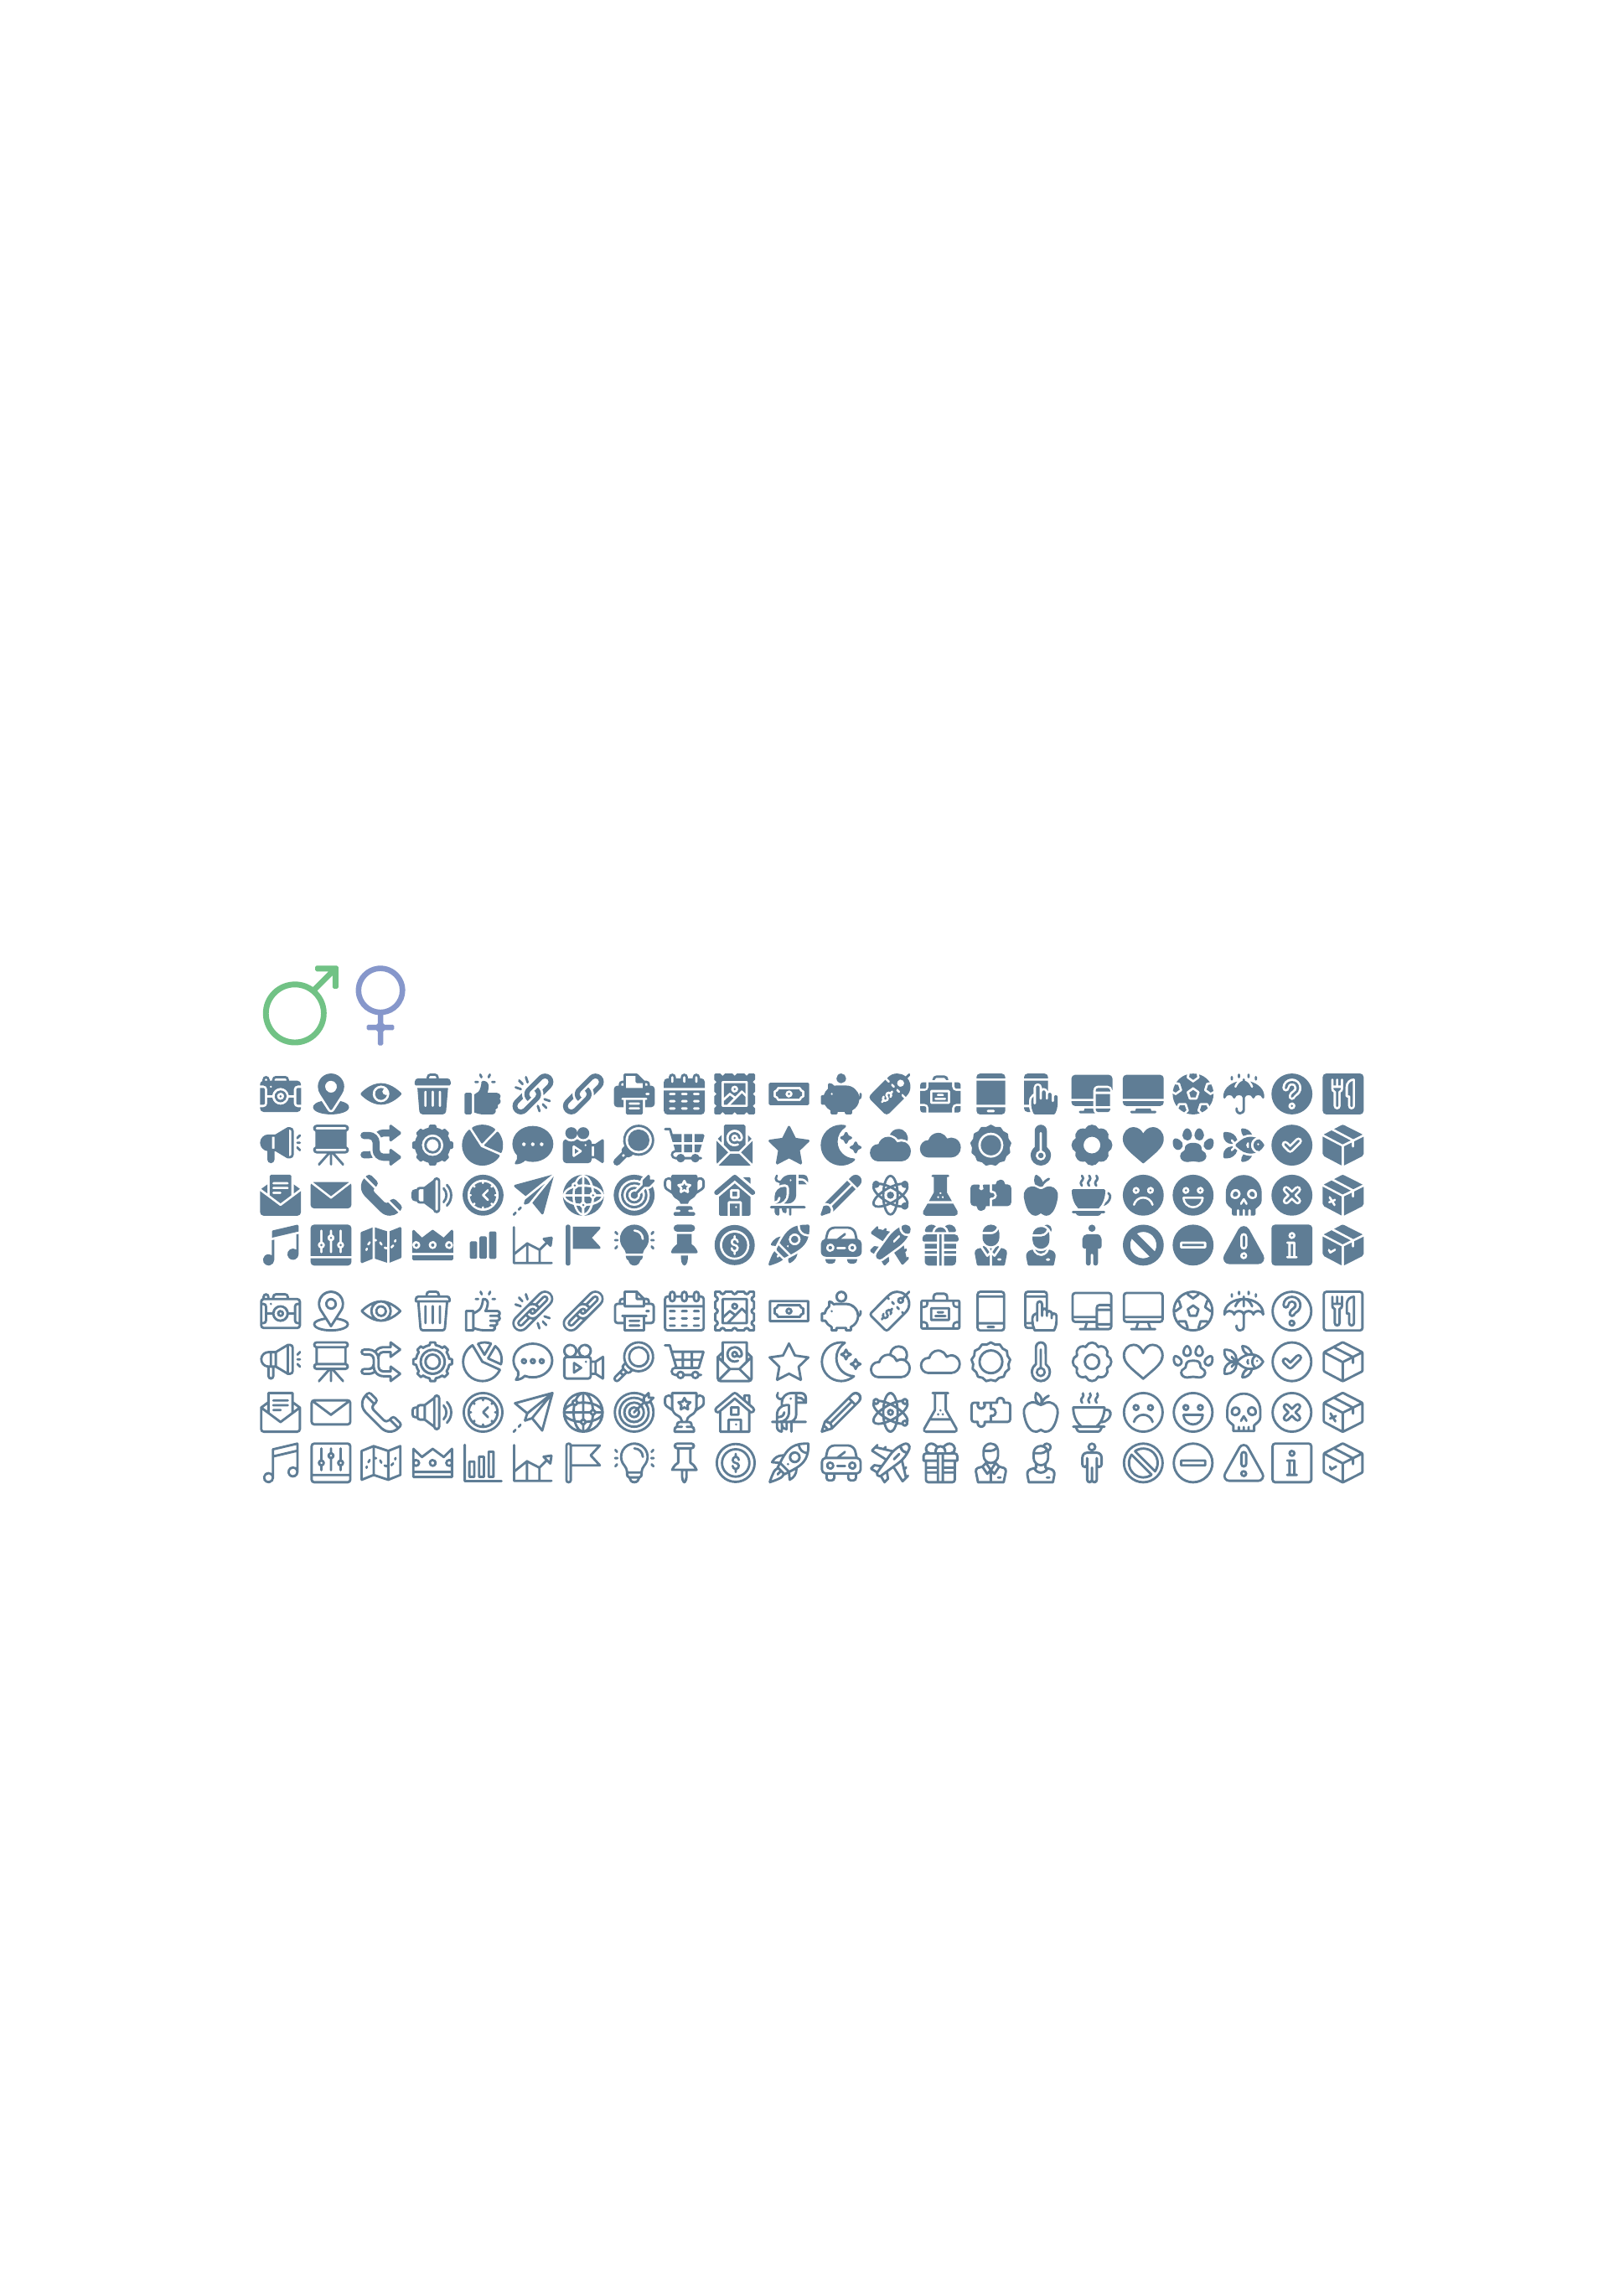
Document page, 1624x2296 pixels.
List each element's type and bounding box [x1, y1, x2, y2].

text_box [1022, 1391, 1059, 1433]
text_box [613, 1174, 655, 1217]
text_box [1122, 1224, 1164, 1266]
text_box [313, 1290, 349, 1332]
text_box [411, 1341, 454, 1383]
text_box [464, 1290, 502, 1332]
text_box [1172, 1344, 1214, 1379]
text_box [613, 1290, 655, 1332]
text_box [714, 1391, 756, 1434]
text_box [715, 1442, 757, 1484]
text_box [871, 1174, 909, 1217]
text_box [461, 1341, 504, 1383]
text_box [310, 1442, 352, 1484]
text_box [469, 1231, 497, 1259]
text_box [713, 1290, 756, 1332]
text_box [411, 1176, 453, 1214]
text_box [1322, 1125, 1364, 1166]
text_box [1271, 1224, 1313, 1266]
text_box [462, 1124, 504, 1166]
text_box [512, 1073, 554, 1115]
text_box [1322, 1224, 1364, 1266]
text_box [1172, 1174, 1214, 1217]
text_box [714, 1174, 756, 1217]
text_box [869, 1224, 911, 1266]
text_box [464, 1073, 501, 1115]
text_box [922, 1391, 959, 1434]
text_box [262, 965, 339, 1046]
text_box [1271, 1124, 1313, 1166]
text_box [664, 1344, 705, 1380]
text_box [919, 1292, 961, 1331]
text_box [1072, 1391, 1112, 1434]
text_box [1223, 1128, 1265, 1162]
text_box [1271, 1174, 1313, 1217]
text_box [768, 1442, 810, 1484]
text_box [1172, 1224, 1214, 1266]
text_box [310, 1224, 352, 1266]
text_box [260, 1343, 302, 1380]
text_box [1322, 1290, 1364, 1332]
text_box [411, 1124, 454, 1166]
text_box [1071, 1291, 1113, 1331]
text_box [1223, 1290, 1265, 1332]
text_box [768, 1299, 809, 1323]
text_box [562, 1343, 605, 1380]
text_box [310, 1182, 352, 1209]
text_box [1322, 1073, 1364, 1115]
text_box [970, 1396, 1011, 1429]
text_box [1122, 1442, 1165, 1484]
text_box [820, 1444, 862, 1482]
text_box [974, 1442, 1008, 1484]
text_box [1223, 1344, 1265, 1379]
text_box [360, 1391, 402, 1434]
text_box [1223, 1073, 1265, 1115]
text_box [411, 1229, 454, 1261]
text_box [1030, 1341, 1052, 1383]
text_box [613, 1224, 655, 1266]
text_box [922, 1224, 959, 1266]
text_box [820, 1341, 862, 1383]
text_box [512, 1226, 553, 1264]
text_box [1071, 1125, 1113, 1166]
text_box [1270, 1442, 1313, 1484]
text_box [922, 1174, 959, 1217]
text_box [770, 1391, 808, 1434]
text_box [613, 1391, 655, 1433]
text_box [1071, 1341, 1113, 1383]
text_box [1023, 1174, 1058, 1217]
text_box [562, 1391, 604, 1433]
text_box [919, 1132, 961, 1158]
text_box [869, 1073, 911, 1114]
text_box [1122, 1343, 1164, 1380]
text_box [512, 1174, 554, 1217]
text_box [1122, 1291, 1164, 1331]
text_box [714, 1224, 755, 1266]
text_box [1271, 1073, 1313, 1115]
text_box [768, 1224, 810, 1266]
text_box [1225, 1392, 1262, 1433]
text_box [974, 1224, 1008, 1266]
text_box [1223, 1225, 1265, 1264]
text_box [820, 1226, 862, 1264]
text_box [869, 1290, 911, 1332]
text_box [663, 1391, 706, 1434]
text_box [922, 1442, 959, 1484]
text_box [262, 1442, 299, 1484]
text_box [871, 1391, 909, 1434]
text_box [820, 1174, 862, 1217]
text_box [262, 1224, 299, 1266]
text_box [310, 1399, 352, 1426]
text_box [359, 1445, 402, 1482]
text_box [260, 1126, 302, 1164]
text_box [1270, 1341, 1313, 1383]
text_box [820, 1391, 862, 1434]
text_box [313, 1125, 349, 1166]
text_box [1223, 1443, 1265, 1482]
text_box [919, 1075, 961, 1113]
text_box [562, 1126, 604, 1164]
text_box [869, 1129, 912, 1162]
text_box [1270, 1391, 1313, 1434]
text_box [768, 1125, 809, 1165]
text_box [411, 1447, 454, 1479]
text_box [976, 1073, 1006, 1115]
text_box [1122, 1174, 1165, 1217]
text_box [769, 1174, 809, 1217]
text_box [670, 1224, 698, 1266]
text_box [359, 1124, 402, 1166]
text_box [1322, 1174, 1364, 1216]
text_box [970, 1124, 1012, 1166]
text_box [970, 1341, 1012, 1383]
text_box [360, 1174, 402, 1217]
text_box [360, 1300, 402, 1322]
text_box [562, 1290, 604, 1332]
text_box [1071, 1174, 1112, 1217]
text_box [512, 1342, 554, 1382]
text_box [1322, 1442, 1364, 1484]
text_box [664, 1127, 706, 1163]
text_box [670, 1442, 698, 1484]
text_box [462, 1174, 504, 1217]
text_box [1026, 1224, 1056, 1266]
text_box [562, 1073, 604, 1115]
text_box [414, 1073, 452, 1115]
text_box [820, 1290, 862, 1332]
text_box [1172, 1128, 1214, 1163]
text_box [1172, 1442, 1214, 1484]
text_box [512, 1125, 554, 1165]
text_box [463, 1443, 504, 1483]
text_box [565, 1442, 602, 1484]
text_box [512, 1391, 554, 1434]
text_box [513, 1444, 553, 1482]
text_box [1122, 1074, 1165, 1114]
text_box [1225, 1174, 1262, 1216]
text_box [1081, 1442, 1104, 1484]
text_box [360, 1341, 401, 1383]
text_box [1122, 1127, 1164, 1164]
text_box [1071, 1074, 1113, 1114]
text_box [360, 1083, 402, 1105]
text_box [260, 1292, 302, 1330]
text_box [869, 1442, 912, 1484]
text_box [613, 1341, 655, 1383]
text_box [355, 965, 406, 1046]
text_box [562, 1174, 604, 1217]
text_box [919, 1349, 961, 1374]
text_box [1322, 1391, 1364, 1434]
text_box [716, 1341, 753, 1383]
text_box [768, 1082, 809, 1106]
text_box [260, 1075, 302, 1113]
text_box [1172, 1073, 1214, 1115]
text_box [714, 1073, 756, 1115]
text_box [565, 1224, 601, 1266]
text_box [1122, 1391, 1165, 1434]
text_box [360, 1227, 402, 1264]
text_box [1024, 1290, 1058, 1332]
text_box [768, 1342, 810, 1382]
text_box [1030, 1124, 1052, 1166]
text_box [820, 1073, 862, 1115]
text_box [613, 1124, 655, 1166]
text_box [1082, 1224, 1102, 1266]
text_box [970, 1179, 1012, 1212]
text_box [975, 1290, 1006, 1332]
text_box [663, 1290, 706, 1332]
text_box [462, 1391, 504, 1434]
text_box [870, 1345, 912, 1378]
text_box [260, 1174, 302, 1217]
text_box [1026, 1442, 1057, 1484]
text_box [613, 1073, 655, 1115]
text_box [1172, 1391, 1214, 1434]
text_box [313, 1341, 349, 1383]
text_box [820, 1124, 862, 1166]
text_box [1172, 1290, 1214, 1332]
text_box [663, 1174, 706, 1217]
text_box [613, 1442, 655, 1484]
text_box [1270, 1290, 1313, 1332]
text_box [414, 1290, 452, 1332]
text_box [663, 1073, 706, 1115]
text_box [1322, 1341, 1364, 1383]
text_box [1023, 1073, 1058, 1115]
text_box [313, 1073, 349, 1115]
text_box [716, 1124, 753, 1166]
text_box [260, 1391, 302, 1434]
text_box [512, 1290, 554, 1332]
text_box [411, 1394, 453, 1431]
